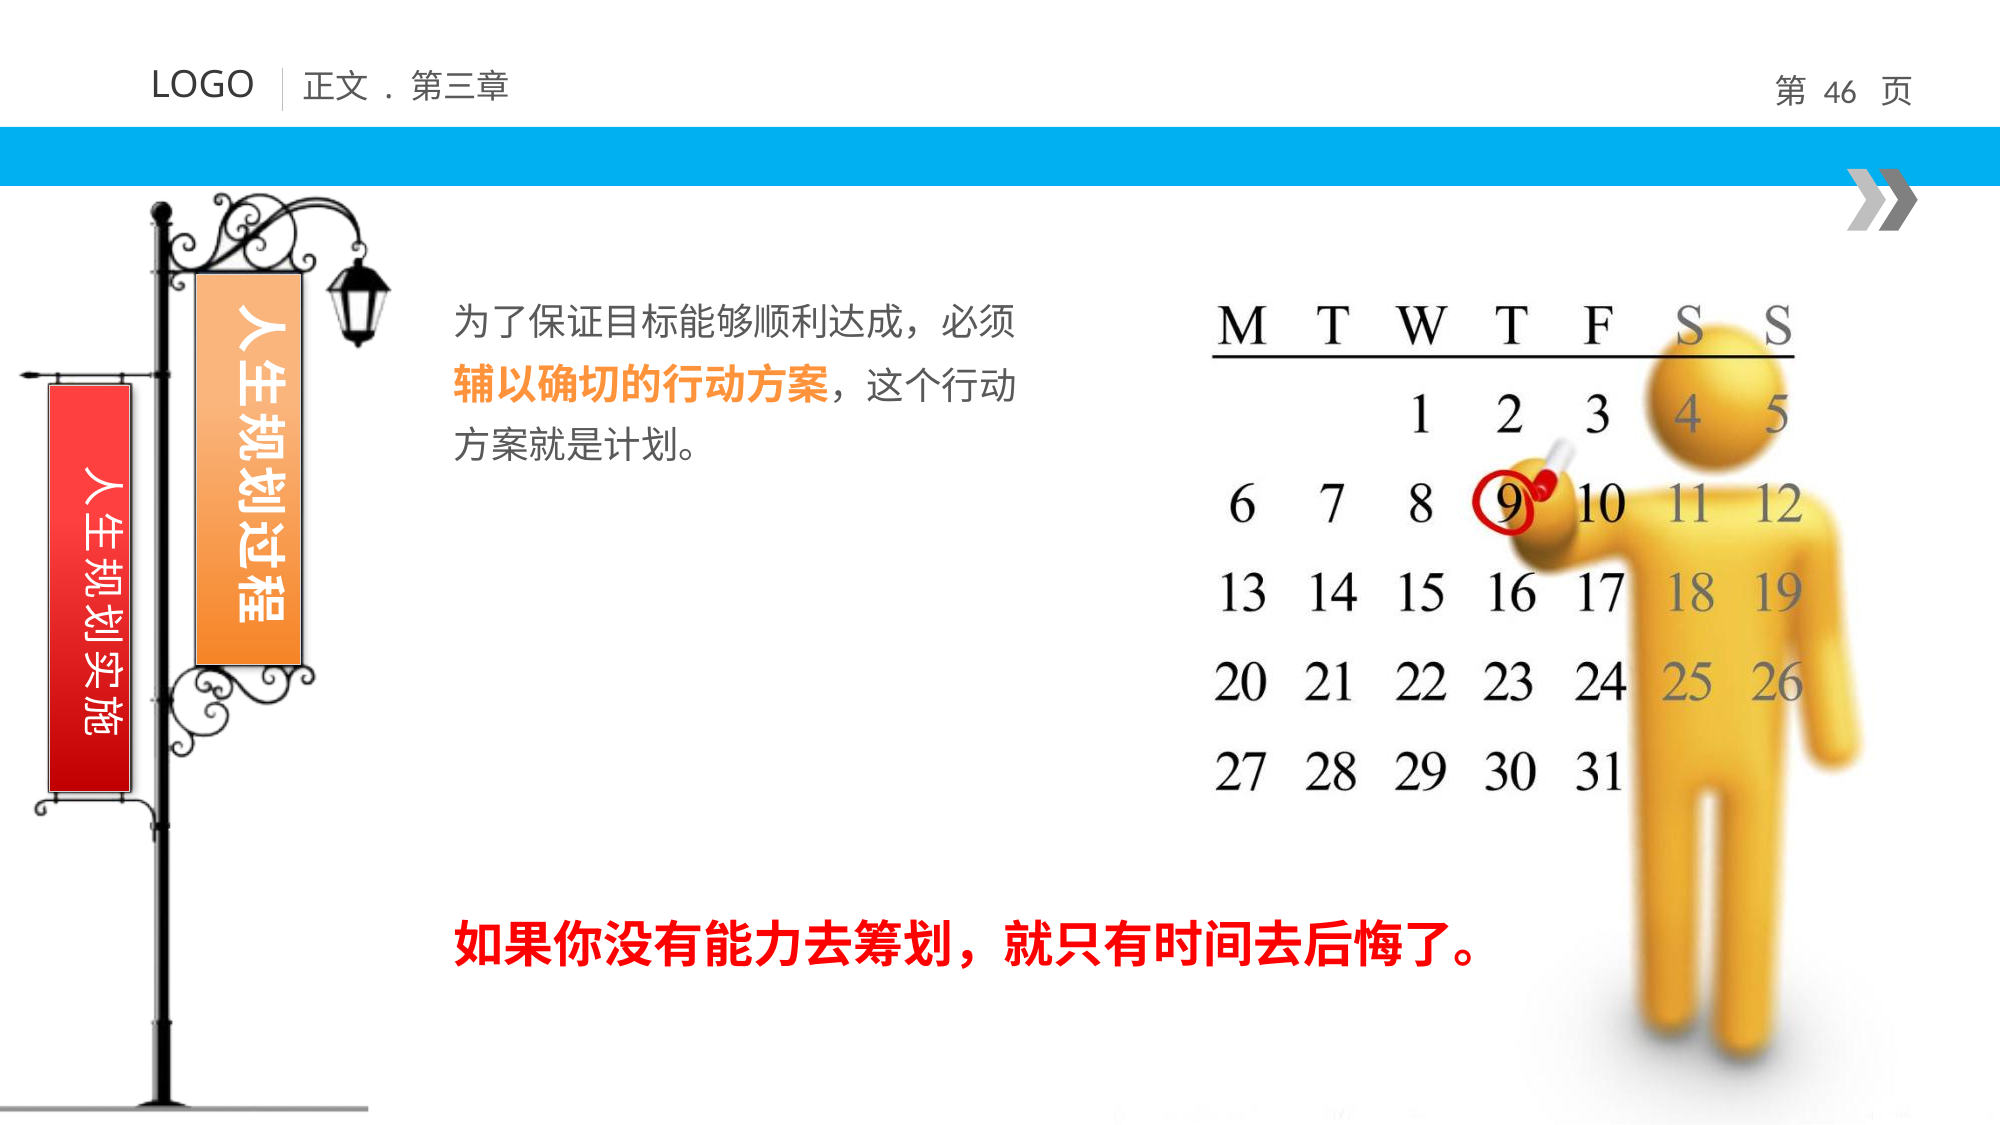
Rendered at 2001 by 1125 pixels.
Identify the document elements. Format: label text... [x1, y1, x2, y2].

picture [1106, 232, 2000, 1125]
text_box 人生规划实施 [56, 404, 138, 799]
picture [0, 187, 413, 1125]
text_box 如果你没有能力去筹划，就只有时间去后悔了。 [438, 883, 1106, 980]
text_box 为了保证目标能够顺利达成，必须辅以确切的行动方案，这个行动方案就是计划。 [438, 276, 1060, 474]
